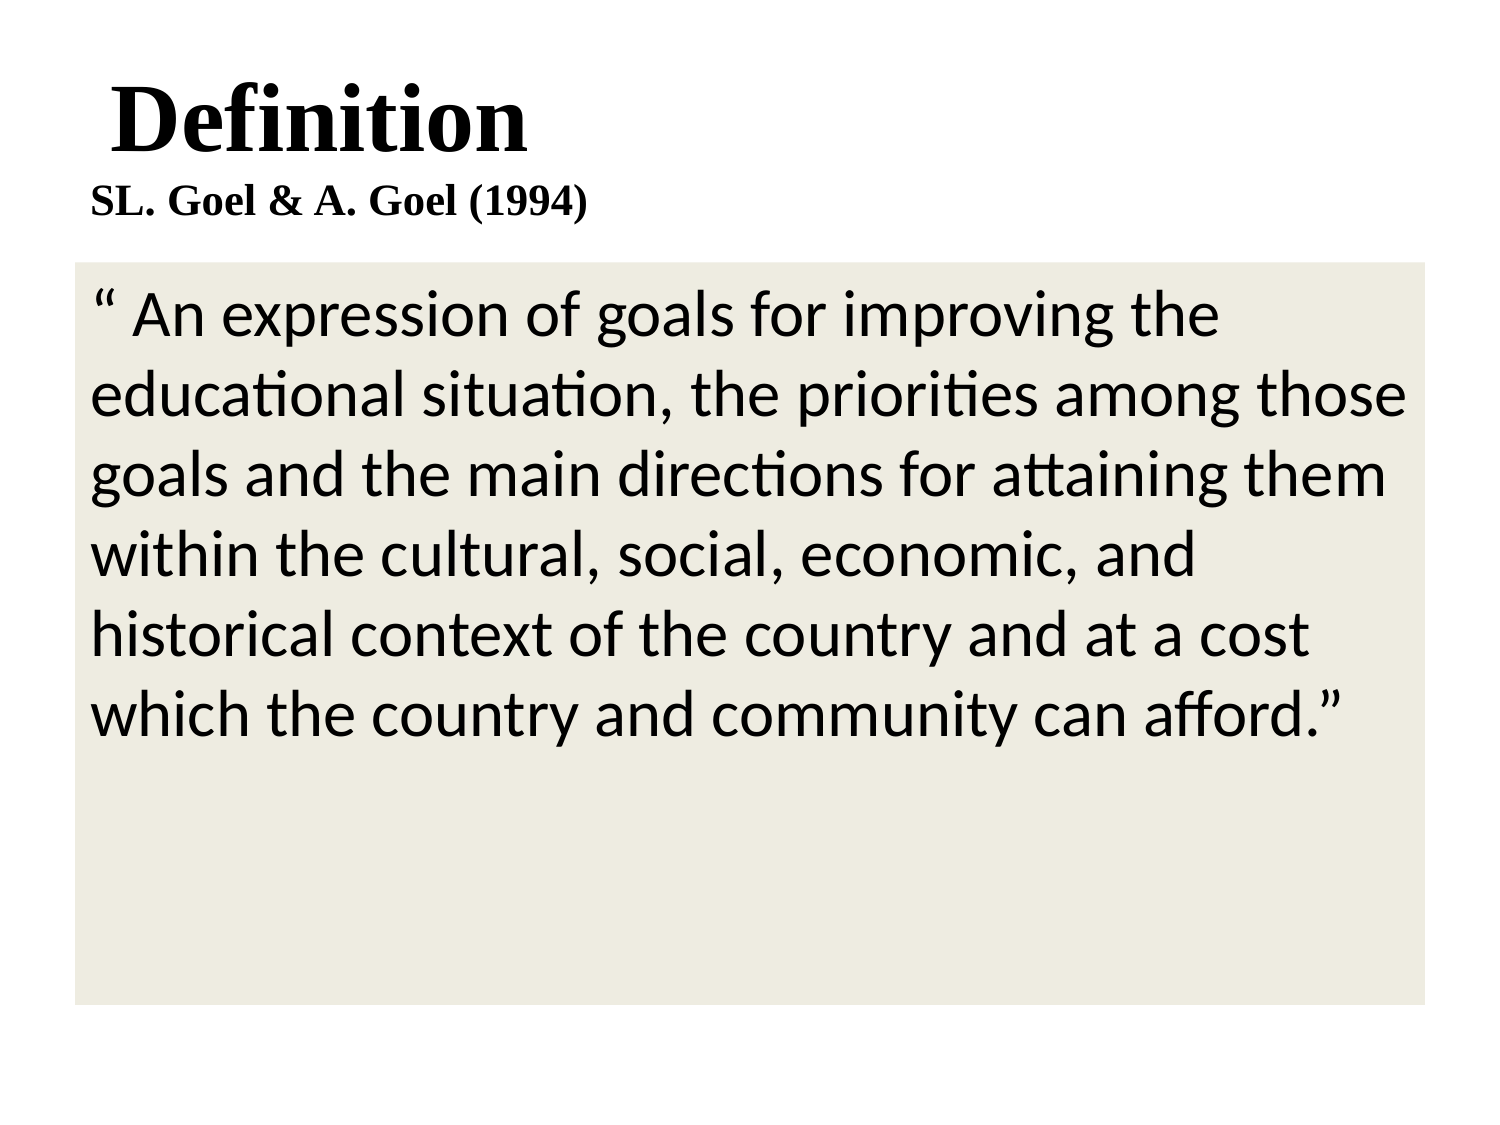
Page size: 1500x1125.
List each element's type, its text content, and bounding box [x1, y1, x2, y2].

list “ An expression of goals for improving the educational situation, the priorities among those goals and the main directions for attaining them within the cultural, social, economic, and historical context of the country and at a cost which the country and community can afford.” [75, 262, 1425, 1005]
title Definition SL. Goel & A. Goel (1994) [75, 45, 1425, 233]
